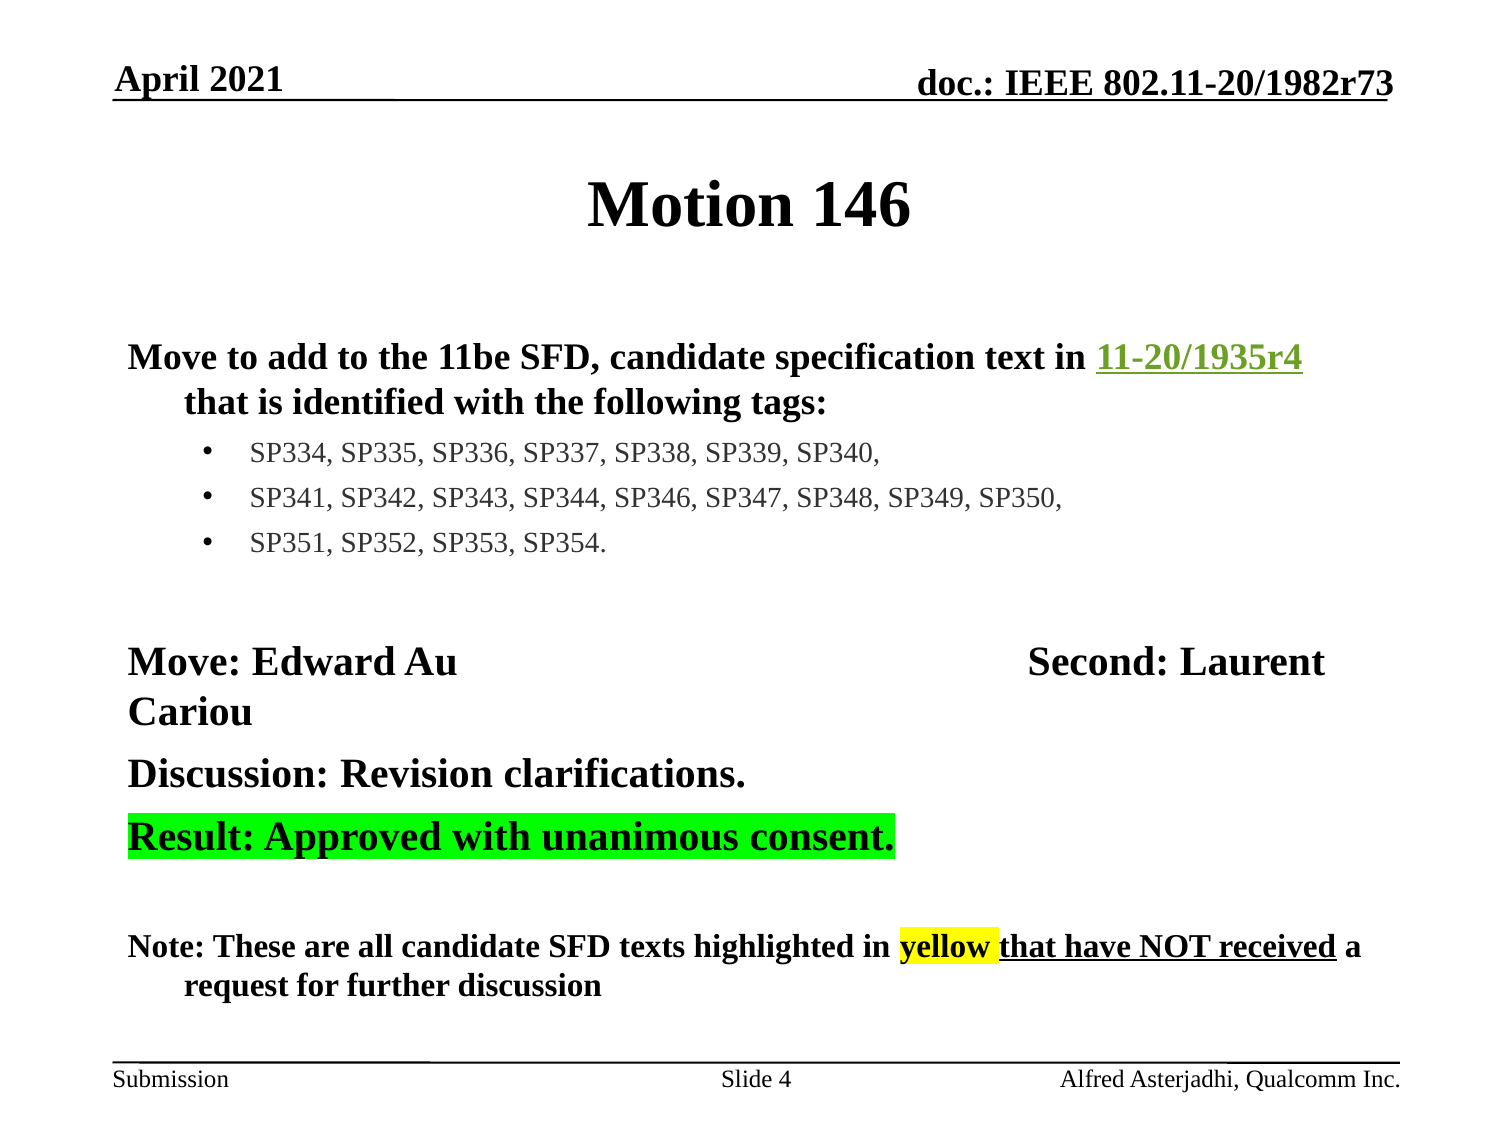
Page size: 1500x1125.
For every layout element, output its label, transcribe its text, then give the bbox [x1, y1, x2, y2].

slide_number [114, 54, 423, 100]
title Motion 146 [112, 112, 1388, 288]
list Move to add to the 11be SFD, candidate specification text in 11-20/1935r4 that is identified with the following tags: SP334, SP335, SP336, SP337, SP338, SP339, SP340, SP341, SP342, SP343, SP344, SP346, SP347, SP348, SP349, SP350, SP351, SP352, SP353, SP354. Move: Edward Au Second: Laurent Cariou Discussion: Revision clarifications. Result: Approved with unanimous consent. Note: These are all candidate SFD texts highlighted in yellow that have NOT received a request for further discussion [112, 324, 1388, 1063]
footer Alfred Asterjadhi, Qualcomm Inc. [878, 1061, 1402, 1093]
slide_number Slide 4 [712, 1061, 800, 1123]
